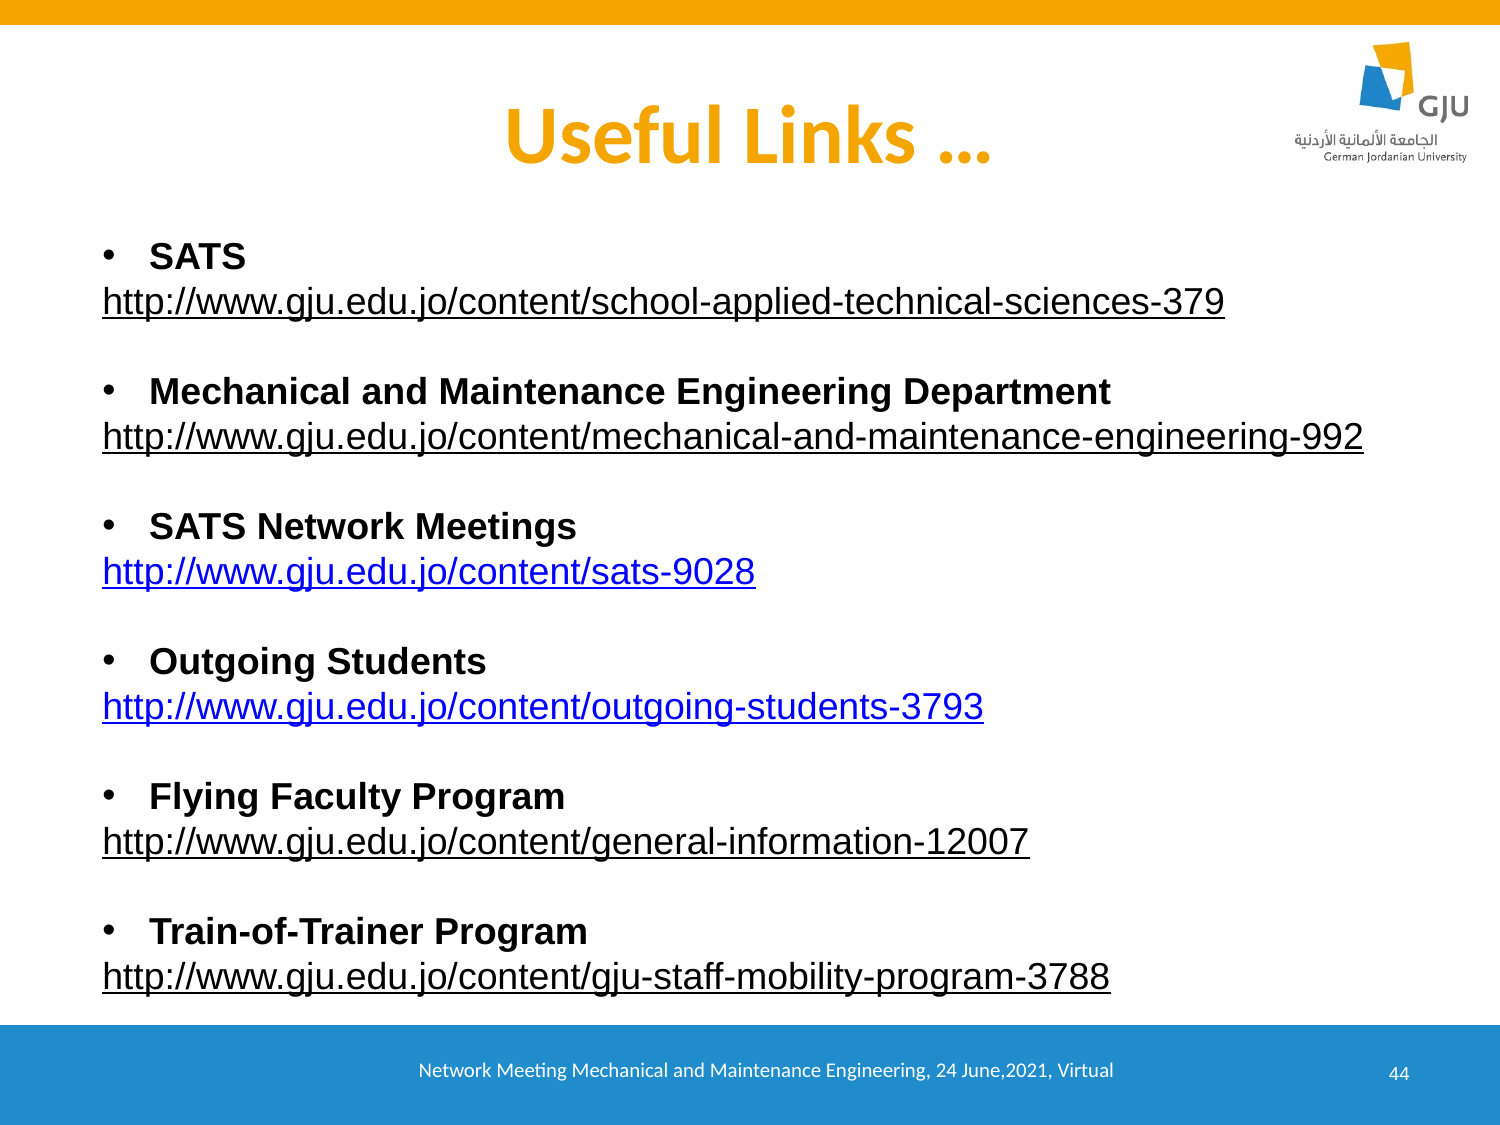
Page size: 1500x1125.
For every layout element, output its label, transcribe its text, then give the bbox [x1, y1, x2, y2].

text_box SATS http://www.gju.edu.jo/content/school-applied-technical-sciences-379 Mechanical and Maintenance Engineering Department http://www.gju.edu.jo/content/mechanical-and-maintenance-engineering-992 SATS Network Meetings http://www.gju.edu.jo/content/sats-9028 Outgoing Students http://www.gju.edu.jo/content/outgoing-students-3793 Flying Faculty Program http://www.gju.edu.jo/content/general-information-12007 Train-of-Trainer Program http://www.gju.edu.jo/content/gju-staff-mobility-program-3788 [87, 224, 1438, 1005]
footer Network Meeting Mechanical and Maintenance Engineering, 24 June,2021, Virtual [320, 1051, 1213, 1112]
text_box Useful Links … [74, 45, 1425, 233]
picture [0, 0, 1500, 25]
picture [1295, 42, 1468, 163]
slide_number 44 [1258, 1042, 1425, 1103]
